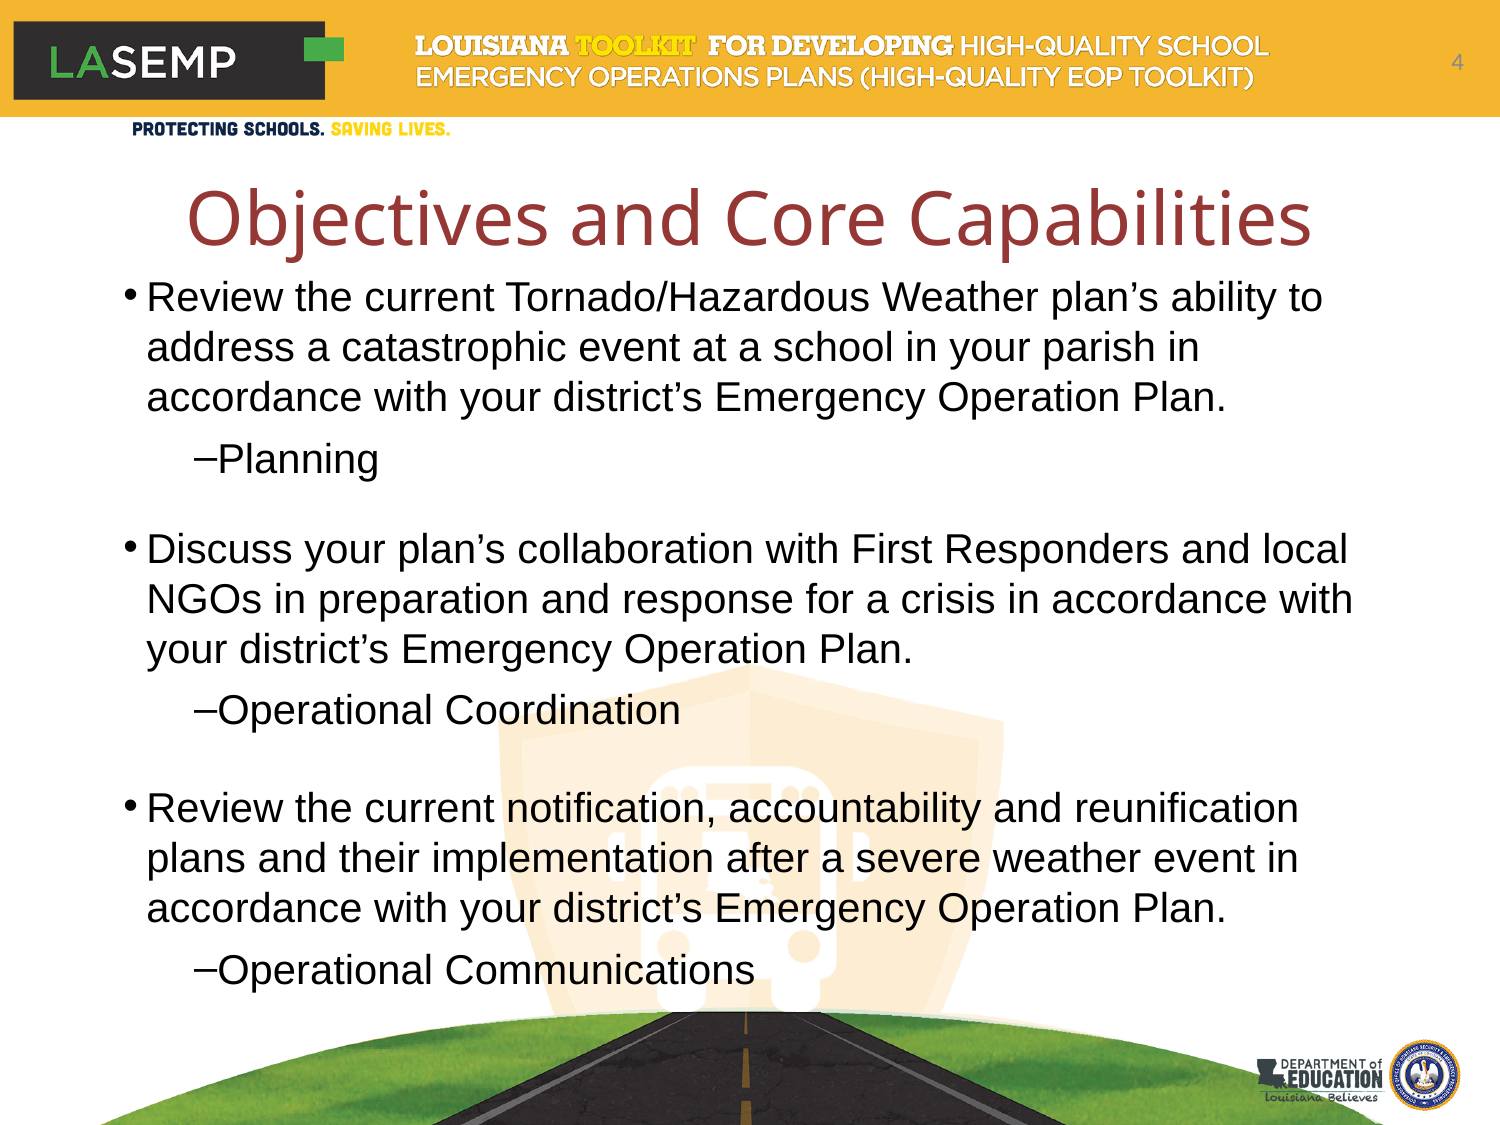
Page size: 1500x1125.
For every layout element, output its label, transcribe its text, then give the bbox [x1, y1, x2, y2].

title Objectives and Core Capabilities [75, 153, 1425, 262]
list Review the current Tornado/Hazardous Weather plan’s ability to address a catastrophic event at a school in your parish in accordance with your district’s Emergency Operation Plan. Planning Discuss your plan’s collaboration with First Responders and local NGOs in preparation and response for a crisis in accordance with your district’s Emergency Operation Plan. Operational Coordination Review the current notification, accountability and reunification plans and their implementation after a severe weather event in accordance with your district’s Emergency Operation Plan. Operational Communications [75, 262, 1425, 1125]
picture [0, 0, 1500, 1125]
slide_number 4 [1129, 30, 1480, 91]
